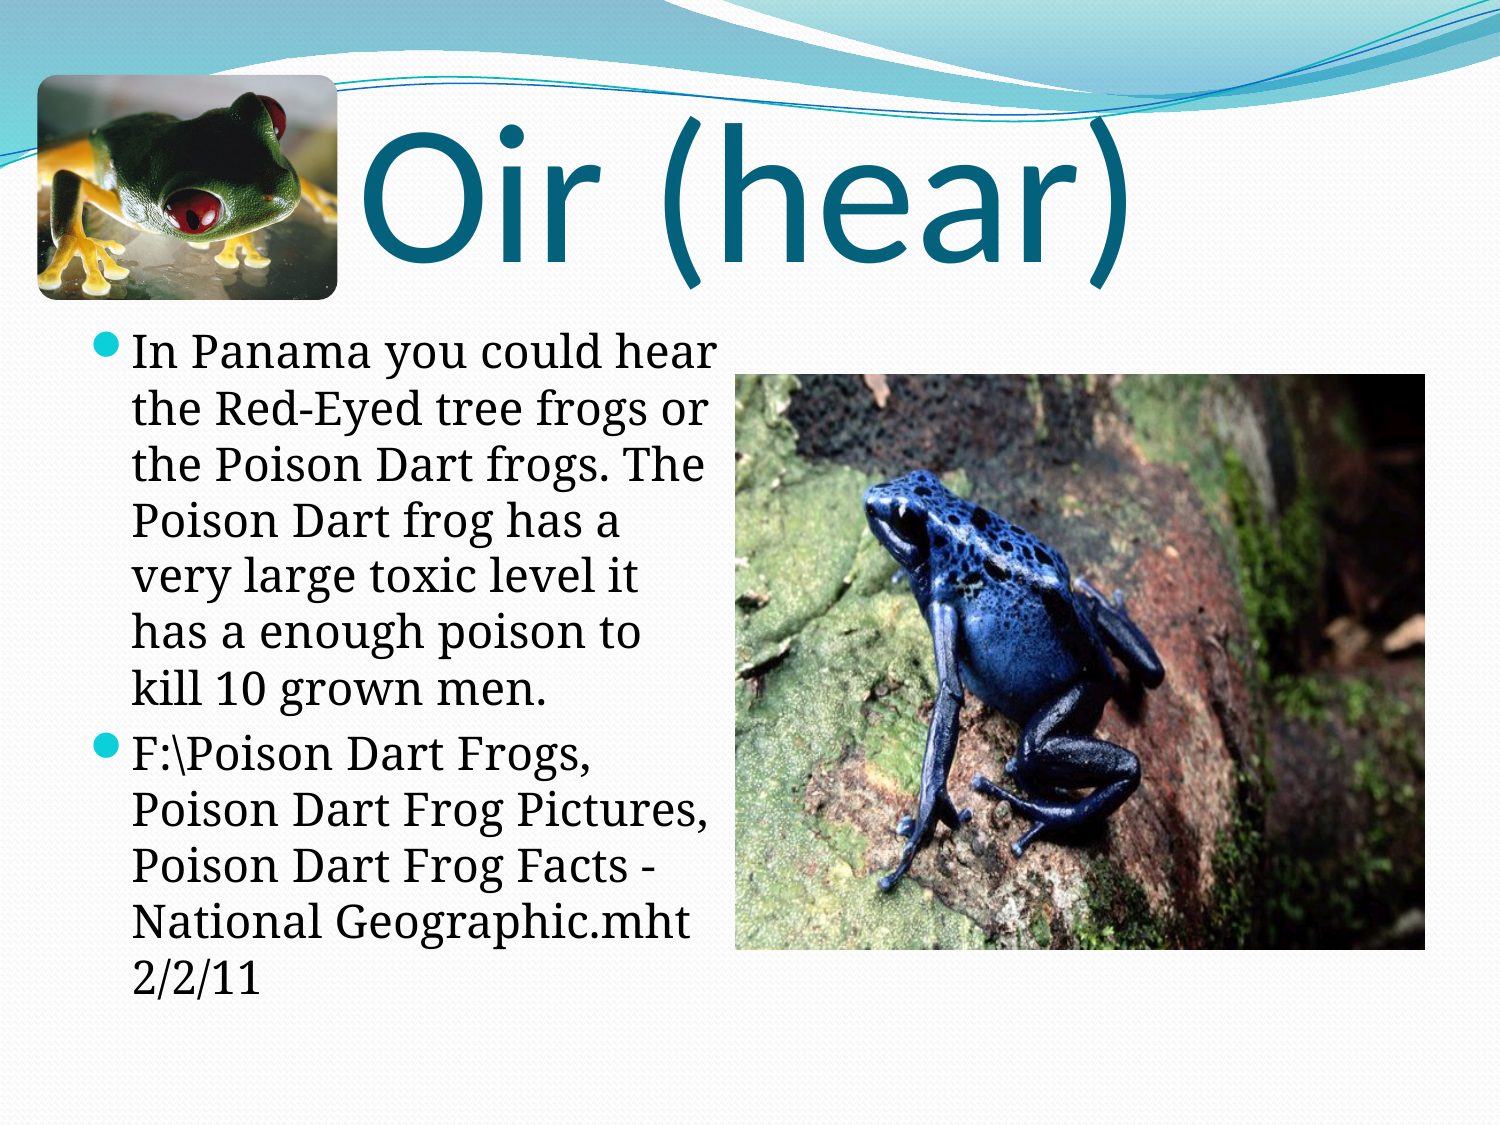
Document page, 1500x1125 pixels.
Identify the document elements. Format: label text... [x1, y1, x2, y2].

list In Panama you could hear the Red-Eyed tree frogs or the Poison Dart frogs. The Poison Dart frog has a very large toxic level it has a enough poison to kill 10 grown men. F:\Poison Dart Frogs, Poison Dart Frog Pictures, Poison Dart Frog Facts - National Geographic.mht 2/2/11 [75, 314, 738, 1043]
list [734, 374, 1426, 951]
picture [37, 74, 338, 301]
title Oir (hear) [343, 115, 1425, 303]
